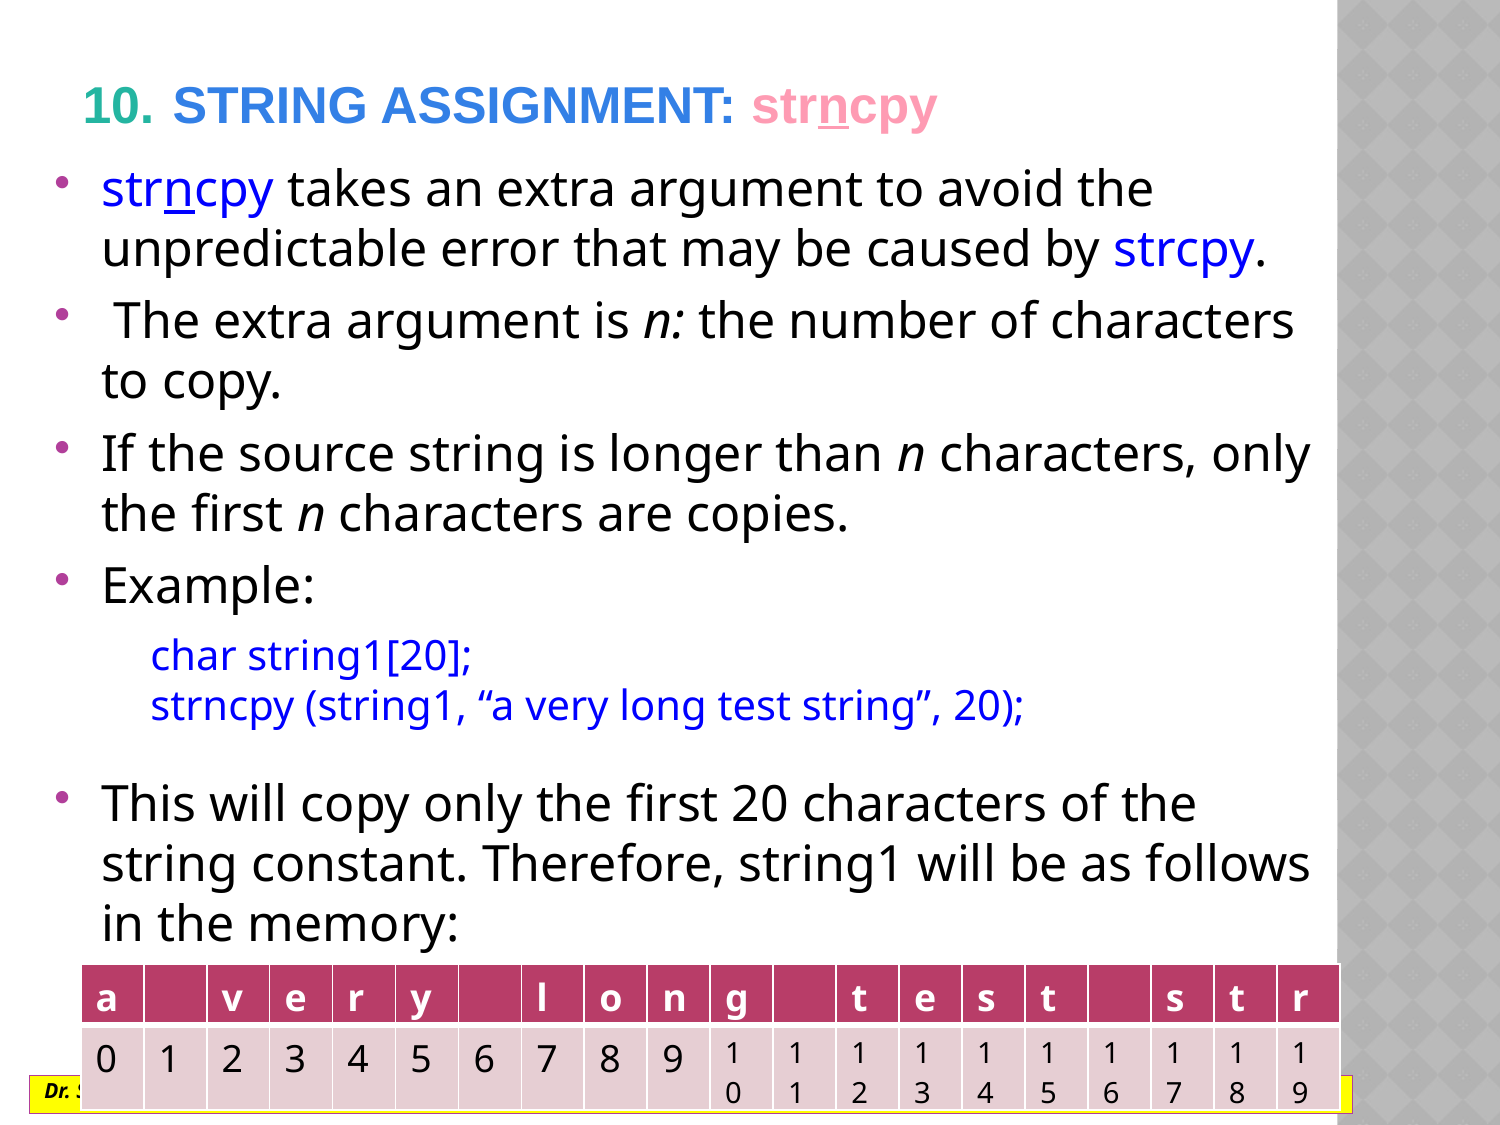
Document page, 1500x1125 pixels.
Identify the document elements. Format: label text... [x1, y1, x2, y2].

list strncpy takes an extra argument to avoid the unpredictable error that may be caused by strcpy. The extra argument is n: the number of characters to copy. If the source string is longer than n characters, only the first n characters are copies. Example: This will copy only the first 20 characters of the string constant. Therefore, string1 will be as follows in the memory: [41, 149, 1341, 1106]
table_cell 14 [963, 1028, 1024, 1109]
table_header t [1026, 965, 1087, 1022]
table_header [1089, 965, 1150, 1022]
table_header s [1152, 965, 1213, 1022]
table_cell 2 [208, 1028, 269, 1109]
table_header s [963, 965, 1024, 1022]
table_header a [82, 965, 143, 1022]
table_cell 17 [1152, 1028, 1213, 1109]
table_cell 15 [1026, 1028, 1087, 1109]
table_cell 6 [459, 1028, 521, 1109]
table_cell 16 [1089, 1028, 1150, 1109]
table_cell 4 [1337, 0, 1500, 1125]
table_header e [900, 965, 961, 1022]
table_header [459, 965, 521, 1022]
table_cell 7 [522, 1028, 583, 1109]
table_cell 12 [837, 1028, 898, 1109]
table_cell 3 [270, 1028, 332, 1109]
table_cell 19 [1278, 1028, 1339, 1109]
table_header r [333, 965, 395, 1022]
table_header l [522, 965, 583, 1022]
table_cell 8 [585, 1028, 646, 1109]
table_header t [1215, 965, 1276, 1022]
text_box Dr. Soha S. Zaghloul 28 [29, 1075, 1353, 1114]
table_cell 5 [396, 1028, 458, 1109]
table_cell 11 [774, 1028, 835, 1109]
table_cell 13 [900, 1028, 961, 1109]
table_header y [396, 965, 458, 1022]
table_header v [208, 965, 269, 1022]
title 10. String assignment: strncpy [75, 52, 1263, 138]
table_header e [270, 965, 332, 1022]
table_header [145, 965, 206, 1022]
table_header o [585, 965, 646, 1022]
table_header r [1278, 965, 1339, 1022]
table_header t [837, 965, 898, 1022]
table_cell 4 [333, 1028, 395, 1109]
table_cell 10 [711, 1028, 772, 1109]
table_header [774, 965, 835, 1022]
table_cell 18 [1215, 1028, 1276, 1109]
table_header n [648, 965, 709, 1022]
table_cell 1 [145, 1028, 206, 1109]
table_header g [711, 965, 772, 1022]
table_cell 0 [82, 1028, 143, 1109]
text_box char string1[20]; strncpy (string1, “a very long test string”, 20); [135, 621, 1081, 737]
table_cell 9 [648, 1028, 709, 1109]
